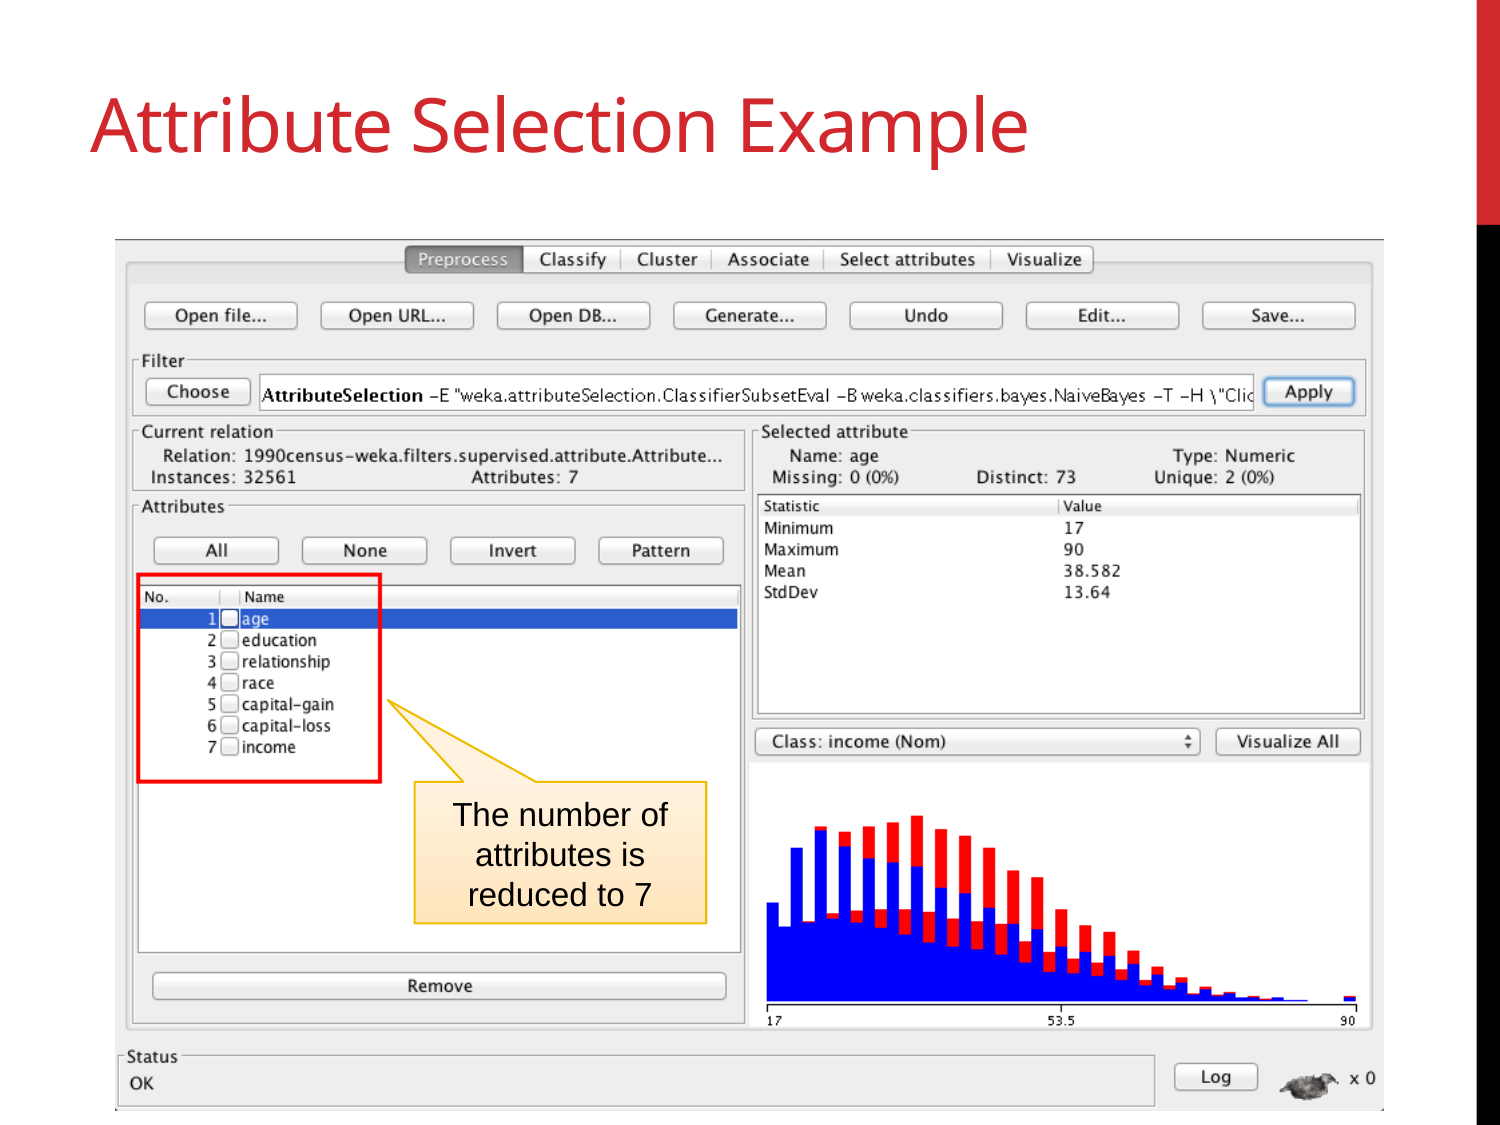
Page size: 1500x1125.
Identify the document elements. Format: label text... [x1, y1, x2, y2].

picture [115, 238, 1384, 1111]
title Attribute Selection Example [75, 25, 1325, 175]
